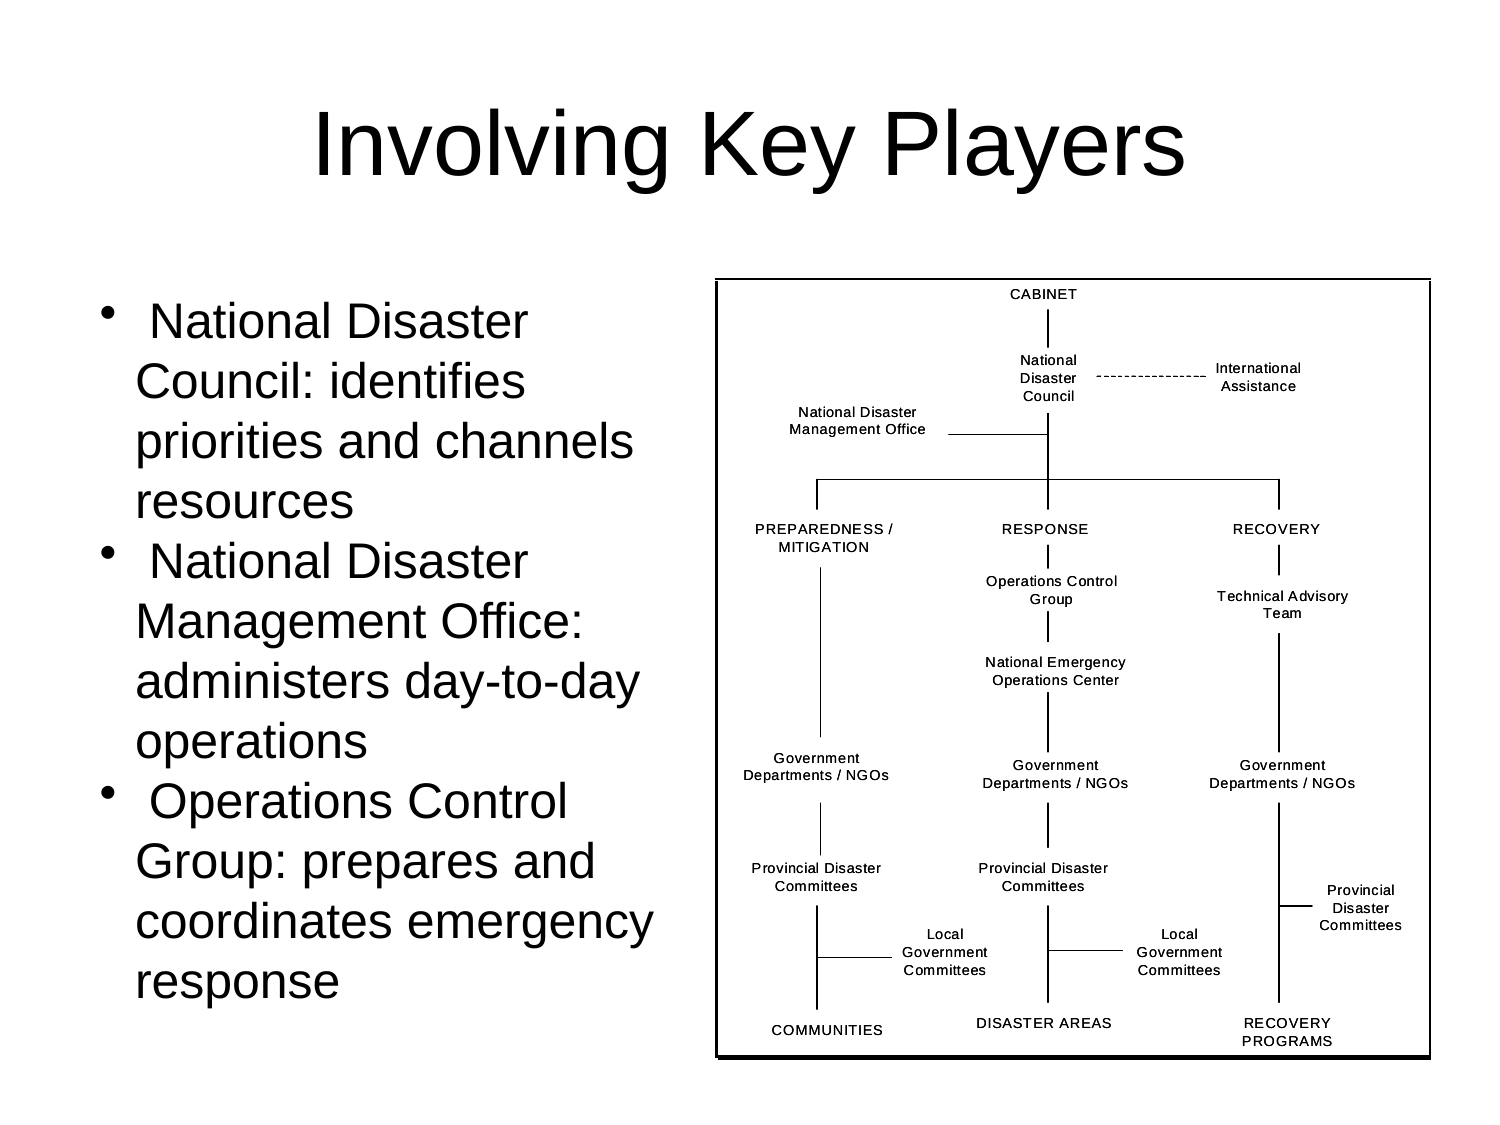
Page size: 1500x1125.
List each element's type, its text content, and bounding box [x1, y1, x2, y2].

text_box National Disaster Council: identifies priorities and channels resources National Disaster Management Office: administers day-to-day operations Operations Control Group: prepares and coordinates emergency response [84, 280, 675, 1016]
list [712, 274, 1432, 1063]
title Involving Key Players [74, 44, 1426, 233]
